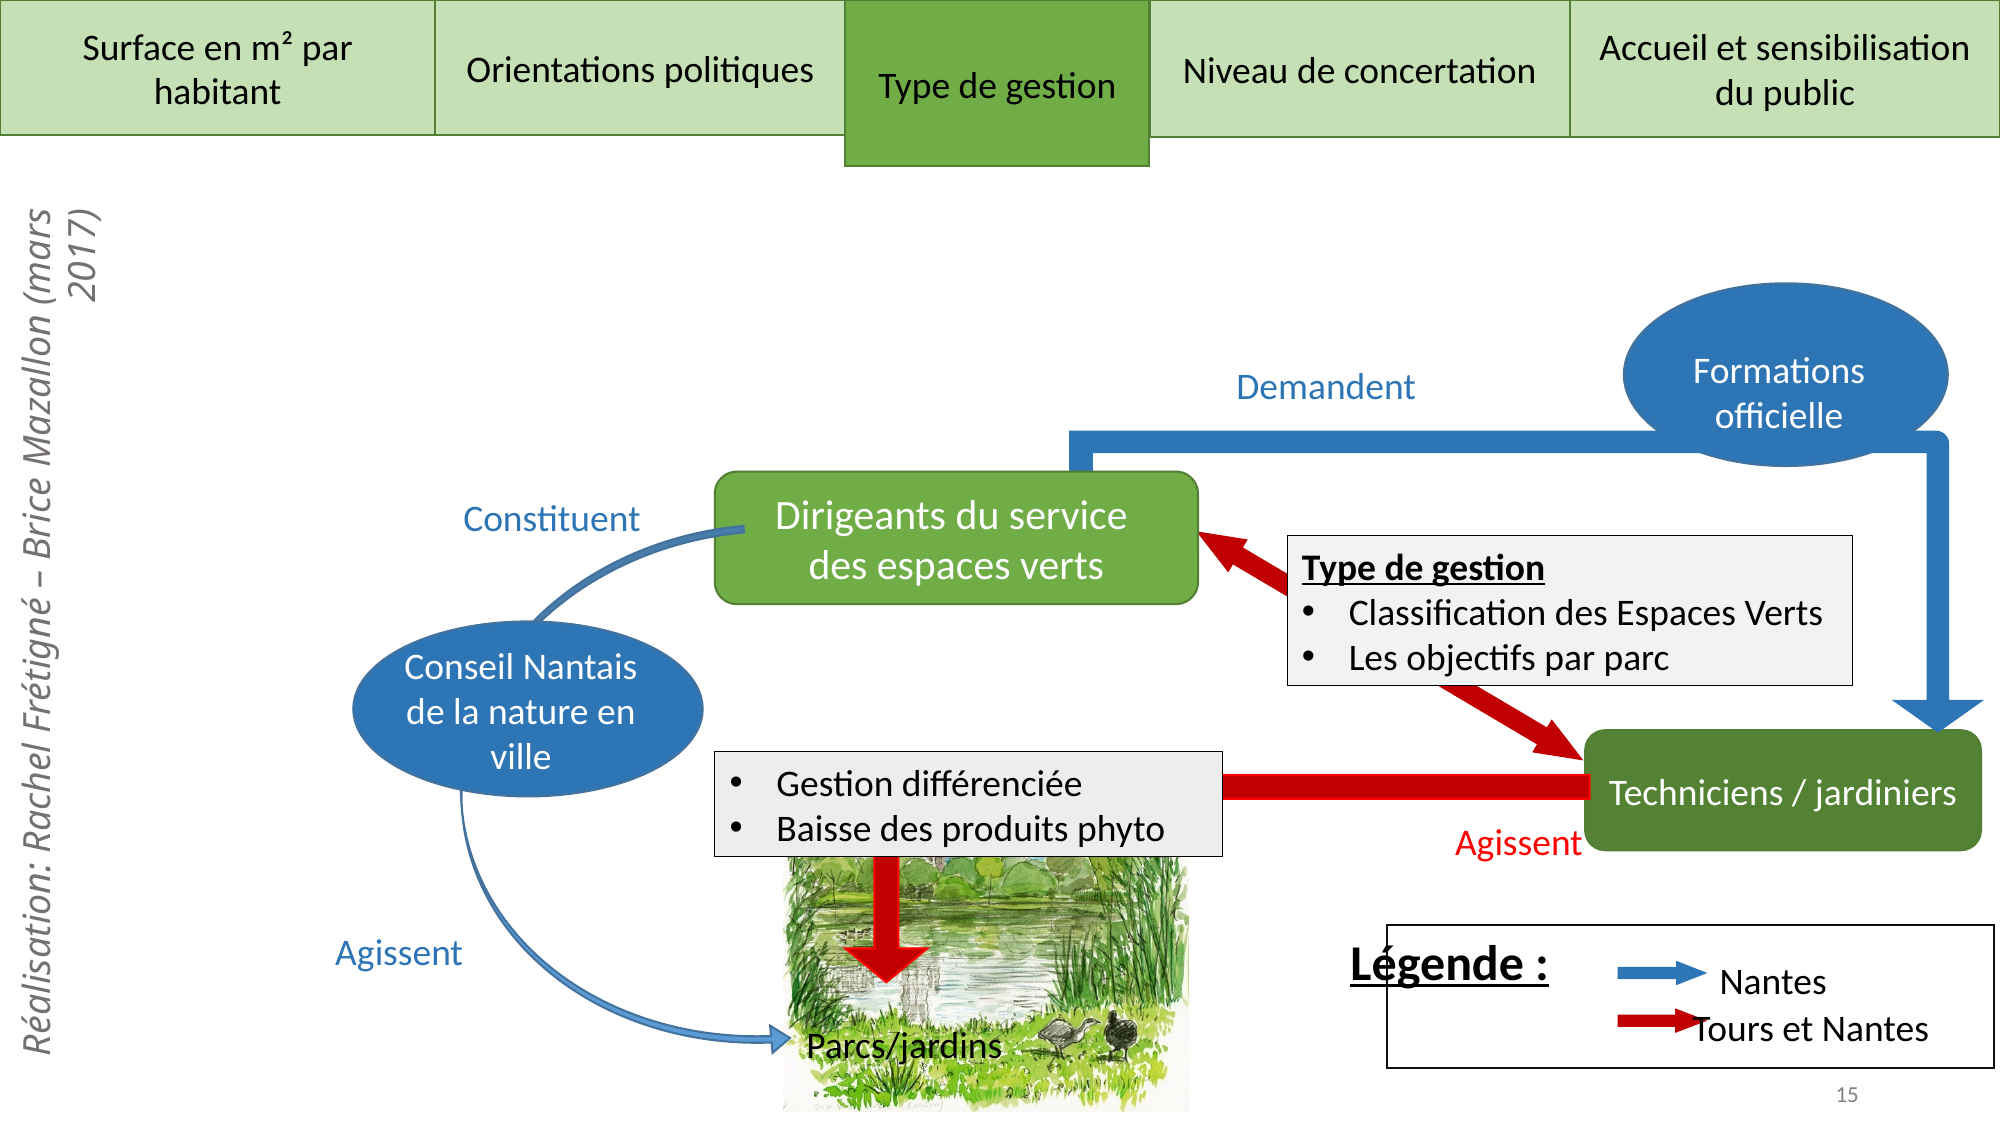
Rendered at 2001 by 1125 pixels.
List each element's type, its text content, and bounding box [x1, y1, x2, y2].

text_box Techniciens / jardiniers [1584, 729, 1983, 852]
text_box Agissent [320, 920, 559, 981]
text_box [1069, 430, 1623, 454]
text_box [1069, 454, 1093, 470]
text_box Type de gestion Classification des Espaces Verts Les objectifs par parc [1287, 535, 1853, 686]
text_box [460, 797, 507, 920]
text_box Gestion différenciée Baisse des produits phyto [714, 751, 1223, 857]
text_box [1623, 283, 1948, 466]
text_box [687, 528, 714, 537]
text_box [1891, 438, 1985, 733]
text_box Type de gestion [844, 0, 1150, 167]
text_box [353, 621, 703, 797]
text_box Demandent [1221, 354, 1623, 415]
text_box Orientations politiques [434, 0, 844, 136]
text_box [533, 547, 654, 620]
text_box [1383, 923, 1994, 1069]
picture [783, 817, 1189, 1112]
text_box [714, 471, 1199, 605]
text_box [1223, 773, 1591, 800]
text_box Constituent [448, 486, 687, 547]
text_box Niveau de concertation [1148, 0, 1569, 138]
text_box [1200, 531, 1287, 597]
text_box 15 [1820, 1072, 1875, 1115]
text_box [1438, 686, 1584, 761]
text_box [558, 972, 783, 1055]
text_box [540, 547, 674, 620]
text_box Accueil et sensibilisation du public [1569, 0, 2000, 138]
text_box [687, 535, 714, 544]
text_box Surface en m² par habitant [0, 0, 434, 136]
text_box Réalisation: Rachel Frétigné – Brice Mazallon (mars 2017) [5, 194, 110, 1125]
text_box Agissent [1440, 810, 1689, 871]
